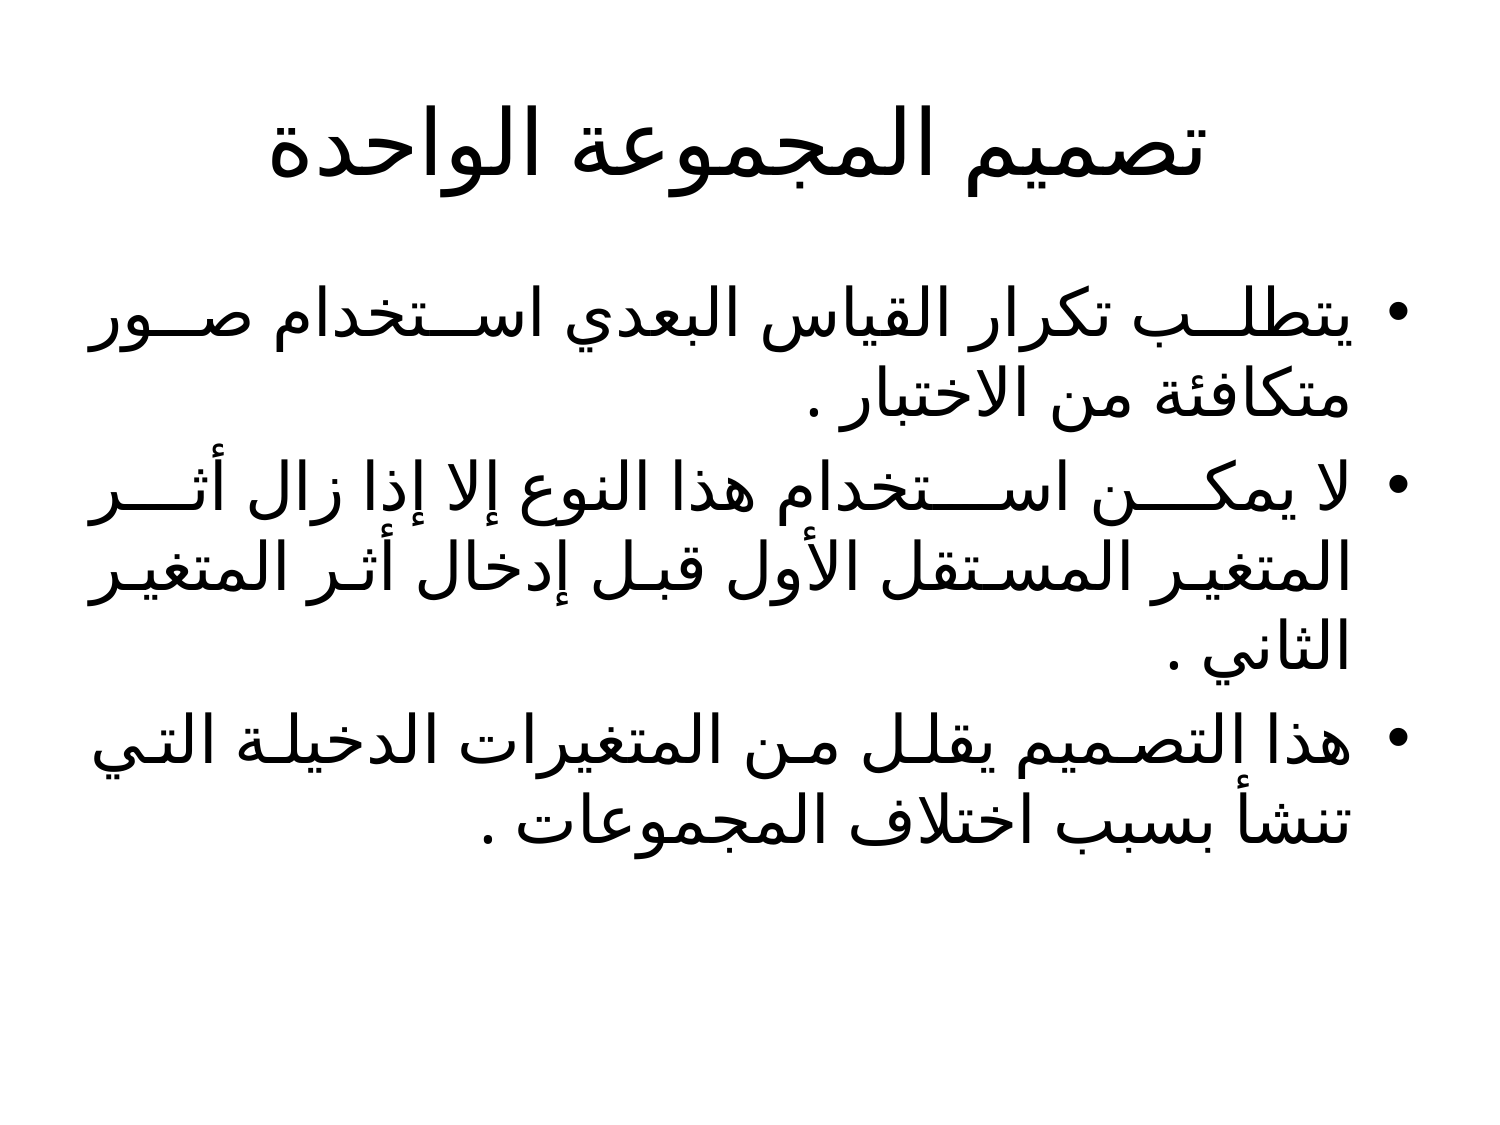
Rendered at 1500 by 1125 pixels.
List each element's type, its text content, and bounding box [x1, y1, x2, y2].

list يتطلب تكرار القياس البعدي استخدام صور متكافئة من الاختبار . لا يمكن استخدام هذا النوع إلا إذا زال أثر المتغير المستقل الأول قبل إدخال أثر المتغير الثاني . هذا التصميم يقلل من المتغيرات الدخيلة التي تنشأ بسبب اختلاف المجموعات . [75, 262, 1425, 1005]
title تصميم المجموعة الواحدة [75, 45, 1425, 233]
